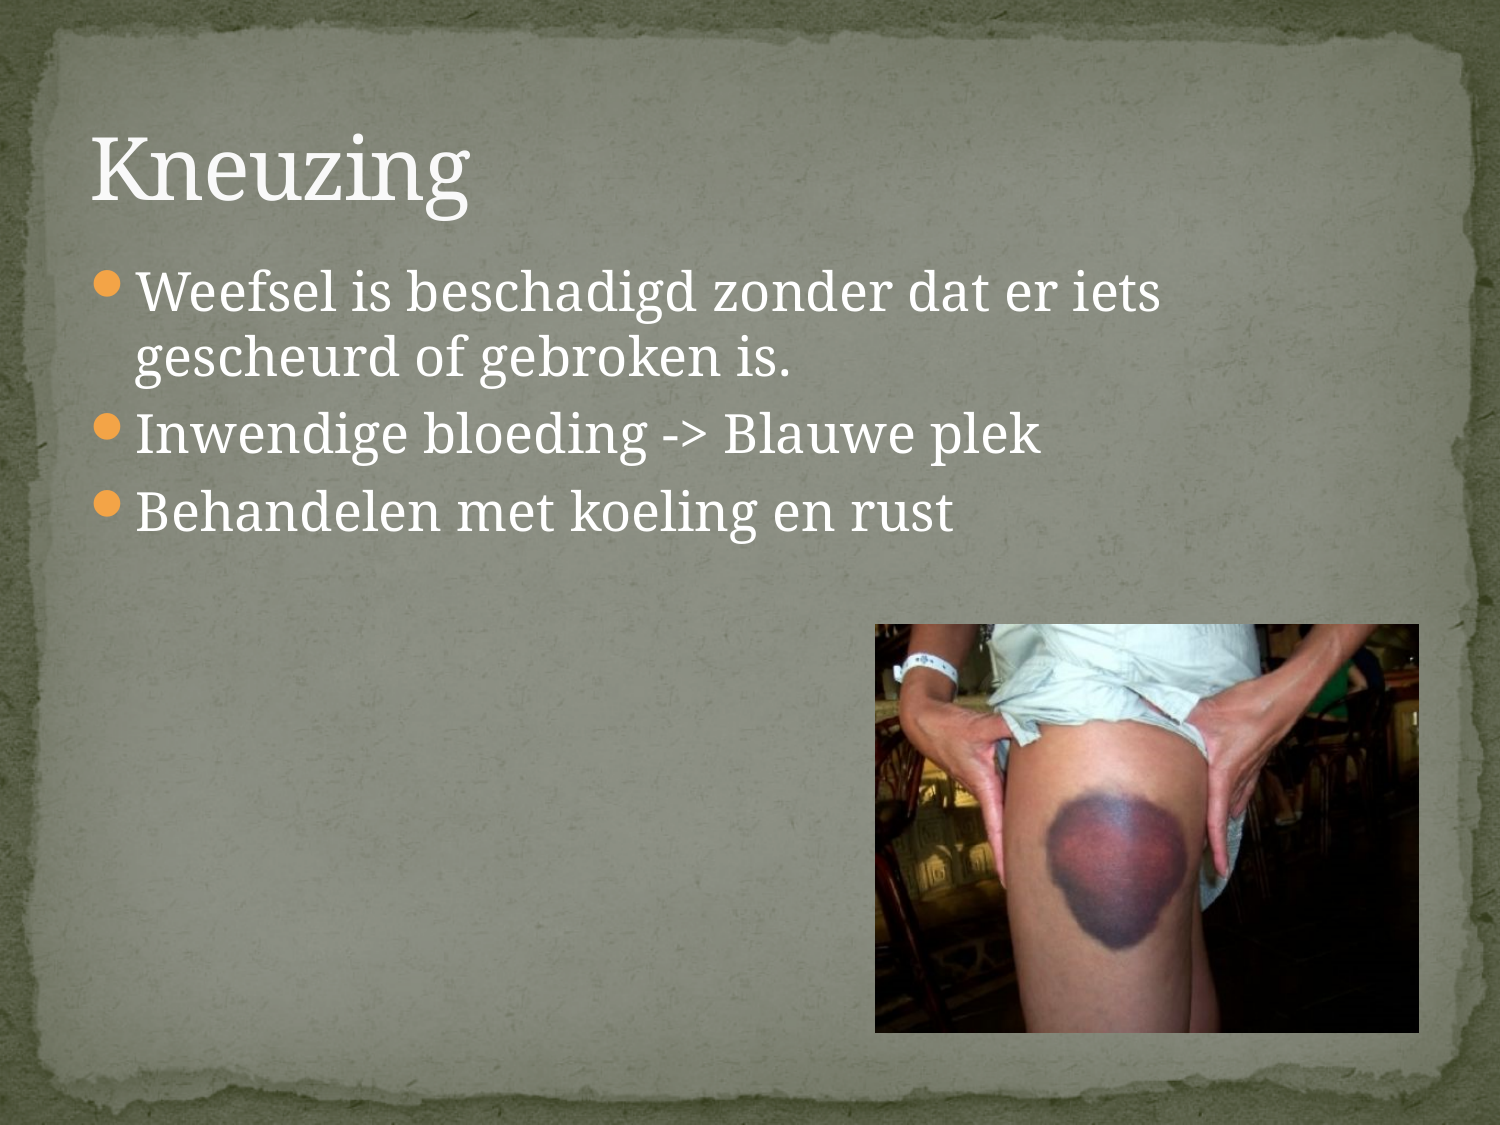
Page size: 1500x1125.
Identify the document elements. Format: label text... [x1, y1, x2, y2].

list Weefsel is beschadigd zonder dat er iets gescheurd of gebroken is. Inwendige bloeding -> Blauwe plek Behandelen met koeling en rust [75, 249, 1425, 1000]
picture [875, 624, 1419, 1033]
title Kneuzing [74, 24, 1425, 225]
